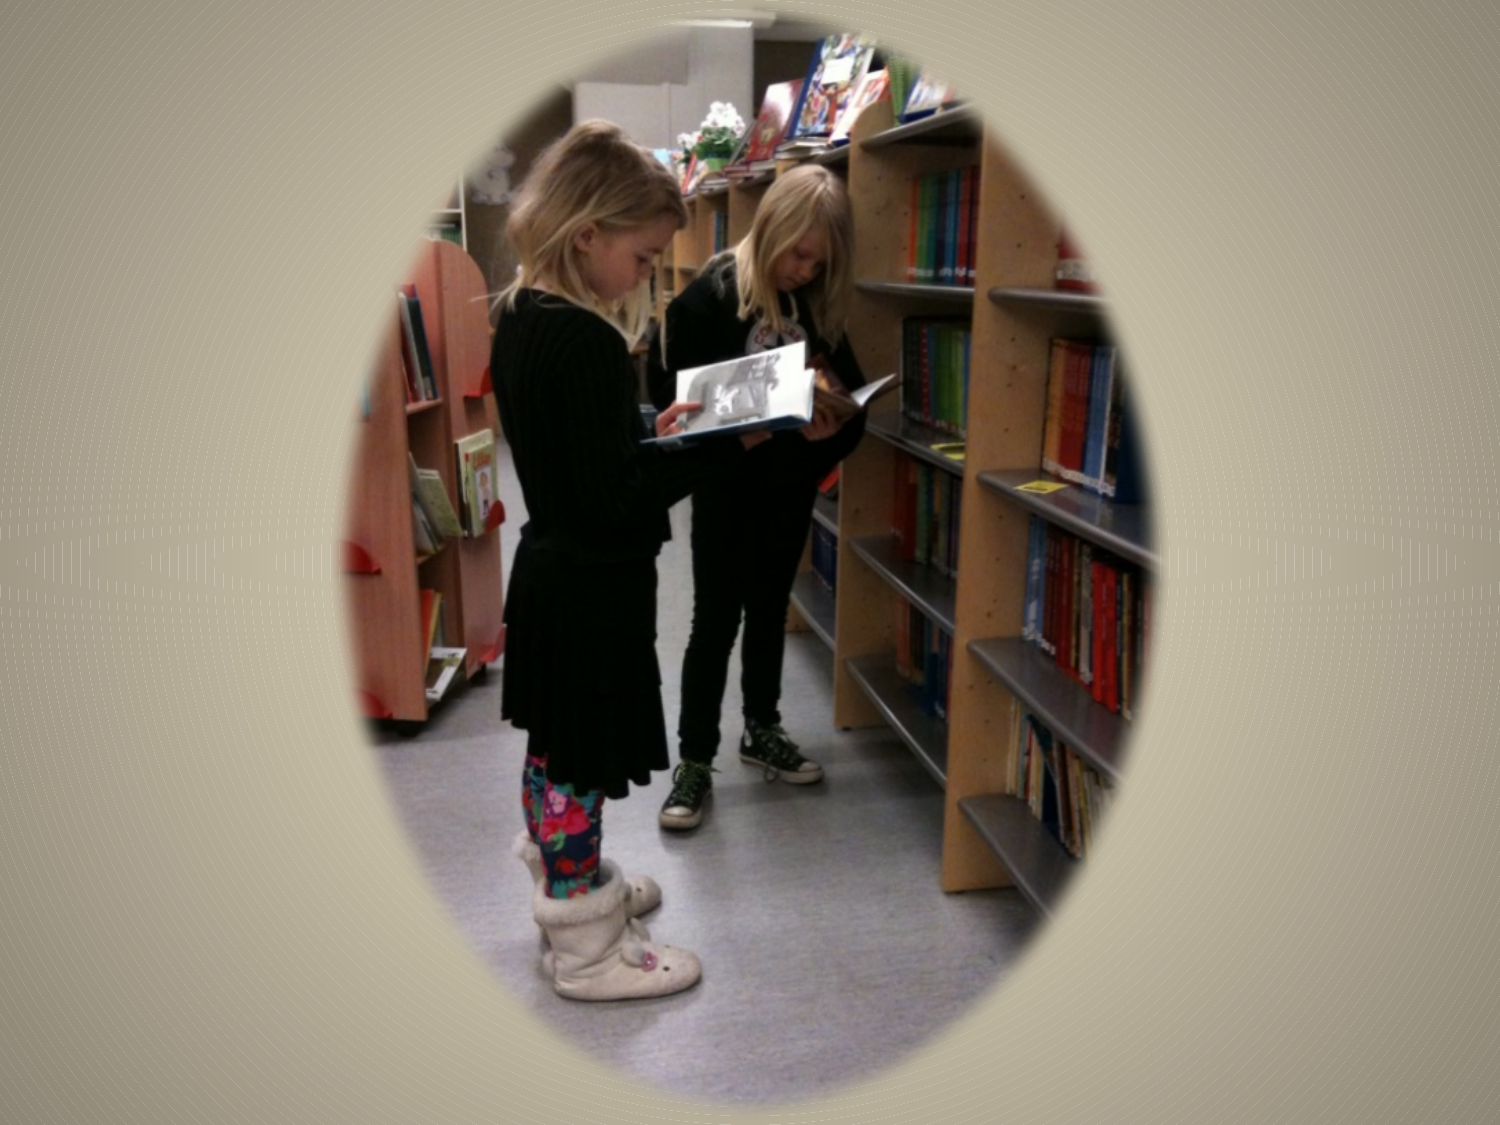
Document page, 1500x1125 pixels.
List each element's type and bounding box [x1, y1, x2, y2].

picture [327, 0, 1173, 1125]
